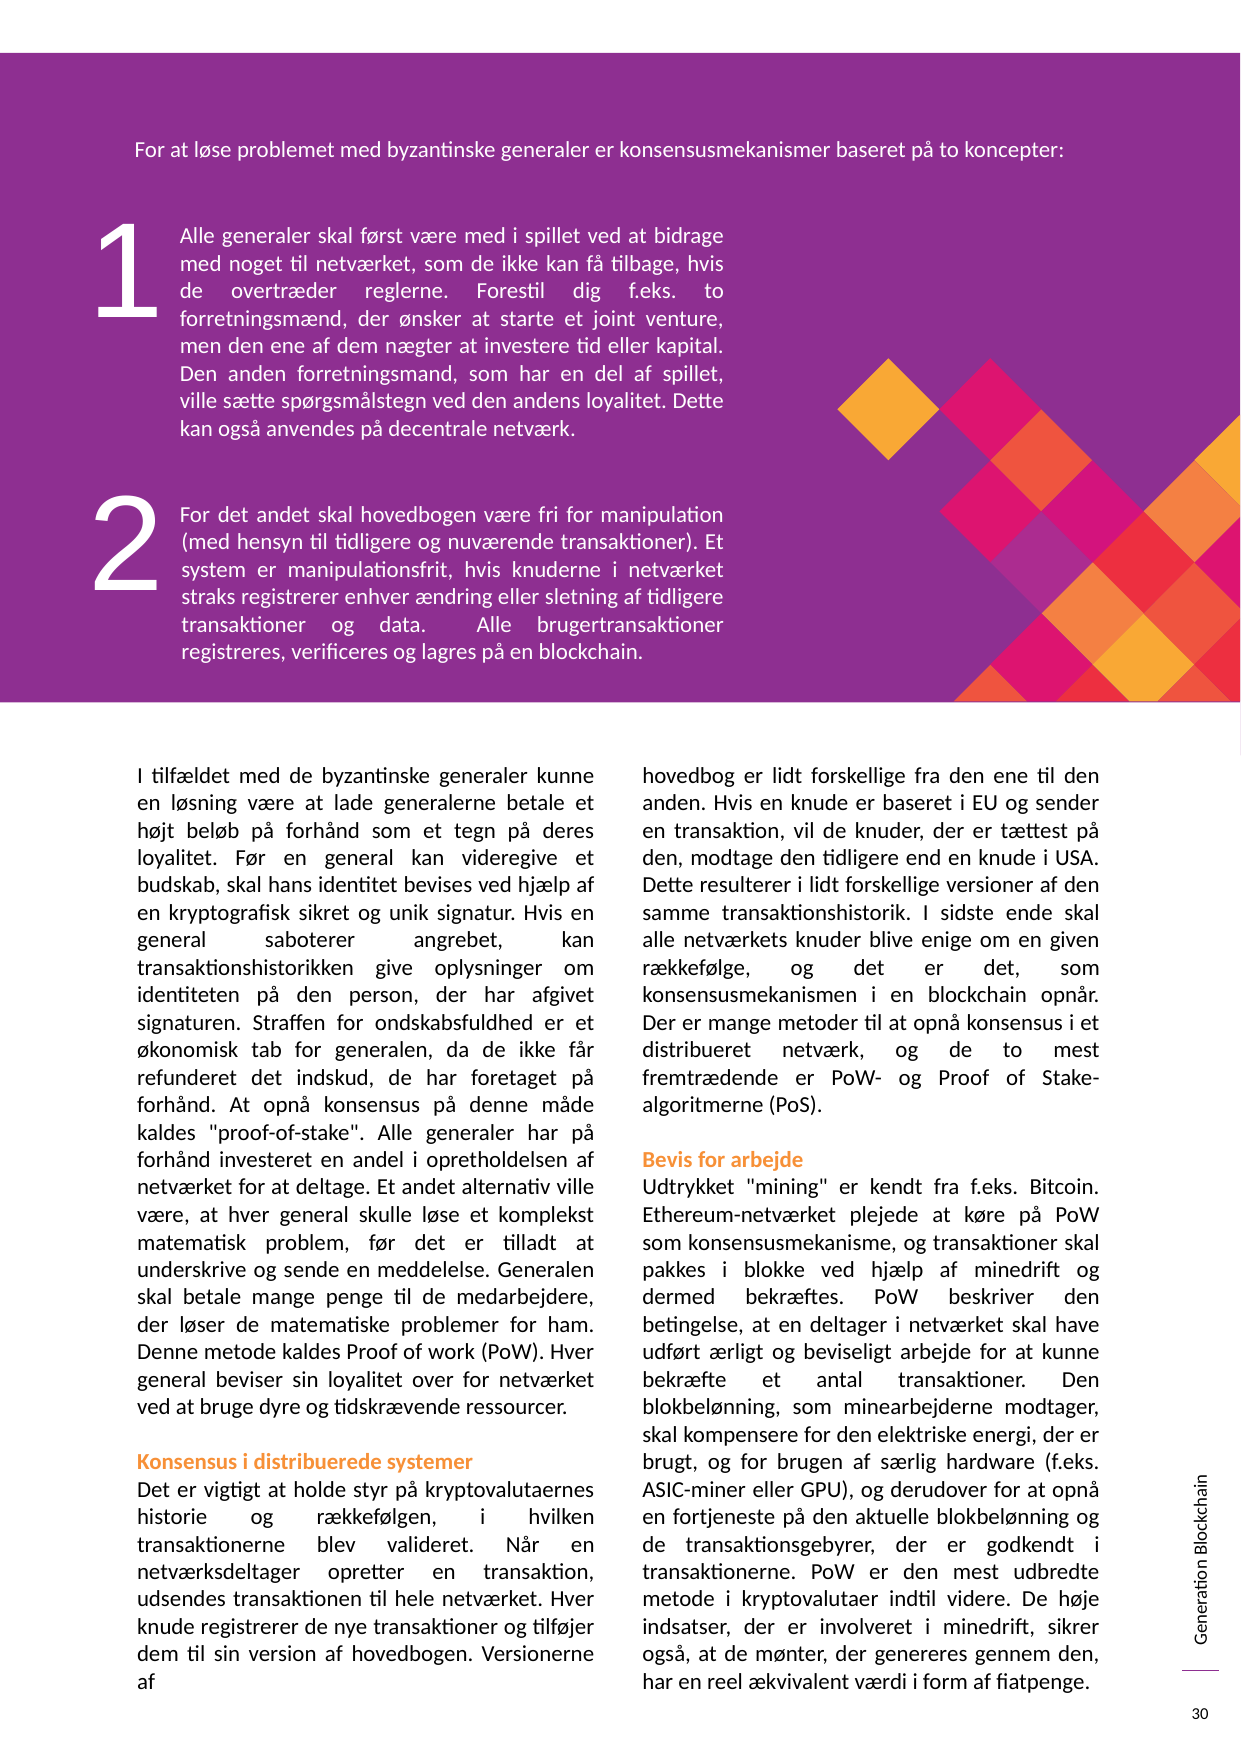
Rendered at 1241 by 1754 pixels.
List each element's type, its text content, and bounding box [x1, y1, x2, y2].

text_box 2 [73, 447, 182, 626]
text_box For det andet skal hovedbogen være fri for manipulation (med hensyn til tidligere og nuværende transaktioner). Et system er manipulationsfrit, hvis knuderne i netværket straks registrerer enhver ændring eller sletning af tidligere transaktioner og data. Alle brugertransaktioner registreres, verificeres og lagres på en blockchain. [164, 491, 740, 595]
slide_number 30 [1169, 1674, 1231, 1751]
text_box [0, 701, 1241, 831]
text_box 1 [73, 174, 182, 352]
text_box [852, 358, 1241, 728]
list For at løse problemet med byzantinske generaler er konsensusmekanismer baseret på to koncepter: [119, 126, 1113, 174]
text_box I tilfældet med de byzantinske generaler kunne en løsning være at lade generalerne betale et højt beløb på forhånd som et tegn på deres loyalitet. Før en general kan videregive et budskab, skal hans identitet bevises ved hjælp af en kryptografisk sikret og unik signatur. Hvis en general saboterer angrebet, kan transaktionshistorikken give oplysninger om identiteten på den person, der har afgivet signaturen. Straffen for ondskabsfuldhed er et økonomisk tab for generalen, da de ikke får refunderet det indskud, de har foretaget på forhånd. At opnå konsensus på denne måde kaldes "proof-of-stake". Alle generaler har på forhånd investeret en andel i opretholdelsen af netværket for at deltage. Et andet alternativ ville være, at hver general skulle løse et komplekst matematisk problem, før det er tilladt at underskrive og sende en meddelelse. Generalen skal betale mange penge til de medarbejdere, der løser de matematiske problemer for ham. Denne metode kaldes Proof of work (PoW). Hver general beviser sin loyalitet over for netværket ved at bruge dyre og tidskrævende ressourcer. Konsensus i distribuerede systemer Det er vigtigt at holde styr på kryptovalutaernes historie og rækkefølgen, i hvilken transaktionerne blev valideret. Når en netværksdeltager opretter en transaktion, udsendes transaktionen til hele netværket. Hver knude registrerer de nye transaktioner og tilføjer dem til sin version af hovedbogen. Versionerne af hovedbog er lidt forskellige fra den ene til den anden. Hvis en knude er baseret i EU og sender en transaktion, vil de knuder, der er tættest på den, modtage den tidligere end en knude i USA. Dette resulterer i lidt forskellige versioner af den samme transaktionshistorik. I sidste ende skal alle netværkets knuder blive enige om en given rækkefølge, og det er det, som konsensusmekanismen i en blockchain opnår. Der er mange metoder til at opnå konsensus i et distribueret netværk, og de to mest fremtrædende er PoW- og Proof of Stake-algoritmerne (PoS). Bevis for arbejde Udtrykket "mining" er kendt fra f.eks. Bitcoin. Ethereum-netværket plejede at køre på PoW som konsensusmekanisme, og transaktioner skal pakkes i blokke ved hjælp af minedrift og dermed bekræftes. PoW beskriver den betingelse, at en deltager i netværket skal have udført ærligt og beviseligt arbejde for at kunne bekræfte et antal transaktioner. Den blokbelønning, som minearbejderne modtager, skal kompensere for den elektriske energi, der er brugt, og for brugen af særlig hardware (f.eks. ASIC-miner eller GPU), og derudover for at opnå en fortjeneste på den aktuelle blokbelønning og de transaktionsgebyrer, der er godkendt i transaktionerne. PoW er den mest udbredte metode i kryptovalutaer indtil videre. De høje indsatser, der er involveret i minedrift, sikrer også, at de mønter, der genereres gennem den, har en reel ækvivalent værdi i form af fiatpenge. [122, 752, 1116, 1627]
text_box Alle generaler skal først være med i spillet ved at bidrage med noget til netværket, som de ikke kan få tilbage, hvis de overtræder reglerne. Forestil dig f.eks. to forretningsmænd, der ønsker at starte et joint venture, men den ene af dem nægter at investere tid eller kapital. Den anden forretningsmand, som har en del af spillet, ville sætte spørgsmålstegn ved den andens loyalitet. Dette kan også anvendes på decentrale netværk. [182, 213, 740, 317]
